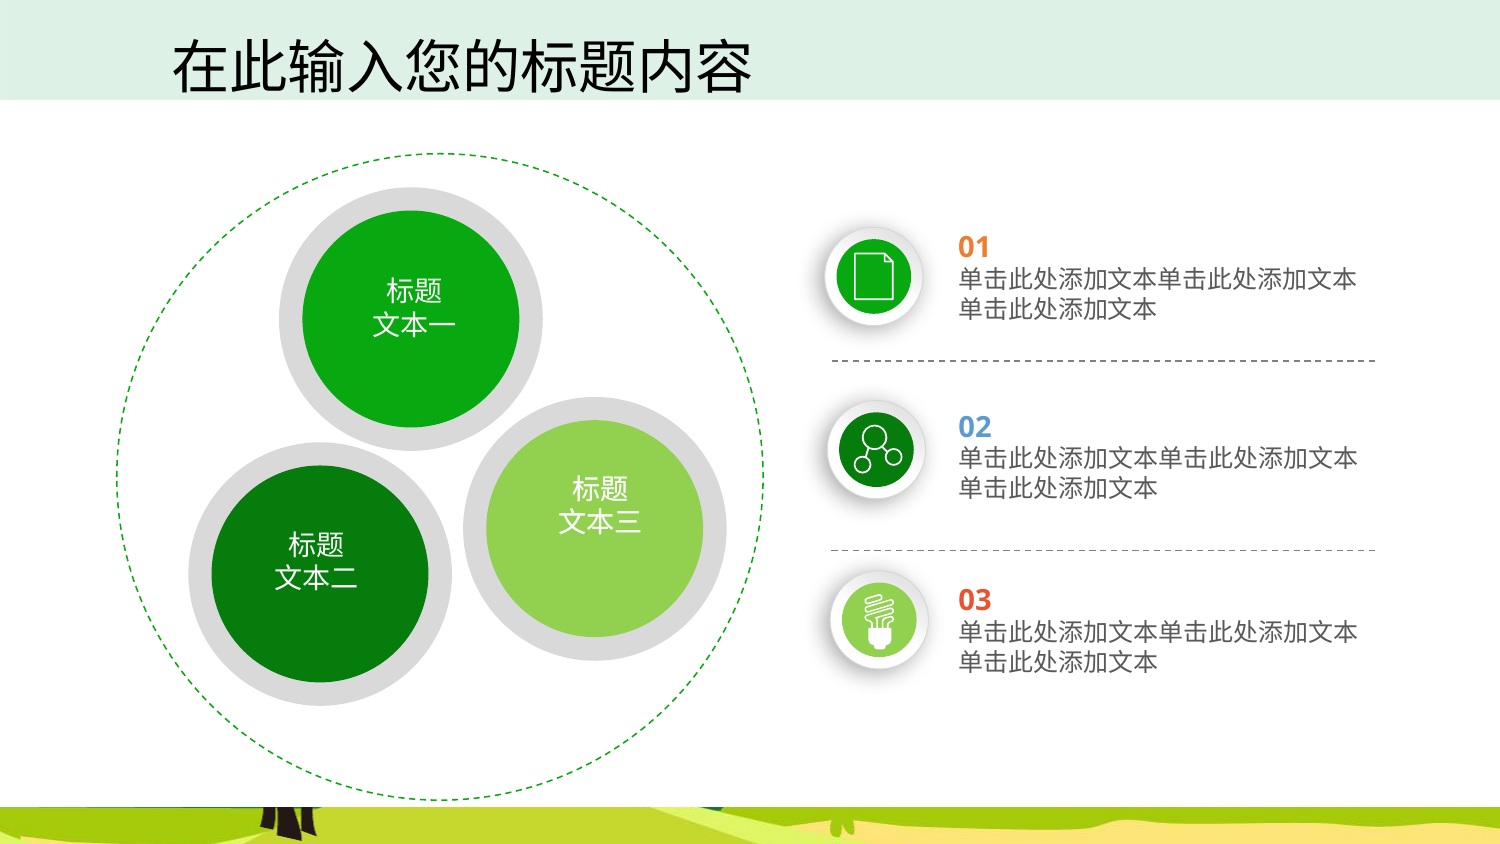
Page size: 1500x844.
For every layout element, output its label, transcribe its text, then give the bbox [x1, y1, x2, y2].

text_box 03 单击此处添加文本单击此处添加文本 单击此处添加文本 [943, 574, 1400, 684]
picture [0, 807, 1500, 844]
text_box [830, 570, 929, 670]
text_box 标题 文本三 [543, 463, 658, 546]
text_box 在此输入您的标题内容 [156, 22, 793, 108]
text_box [278, 187, 543, 451]
text_box [302, 210, 520, 428]
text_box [827, 400, 926, 499]
text_box [116, 153, 764, 801]
text_box 02 单击此处添加文本单击此处添加文本 单击此处添加文本 [943, 400, 1400, 511]
picture [0, 0, 1500, 99]
text_box [486, 420, 704, 638]
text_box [824, 227, 924, 326]
text_box [463, 396, 727, 661]
text_box [188, 442, 452, 706]
text_box 标题 文本一 [357, 266, 472, 349]
text_box 01 单击此处添加文本单击此处添加文本 单击此处添加文本 [943, 220, 1400, 331]
text_box [211, 465, 429, 683]
text_box 标题 文本二 [259, 519, 374, 602]
